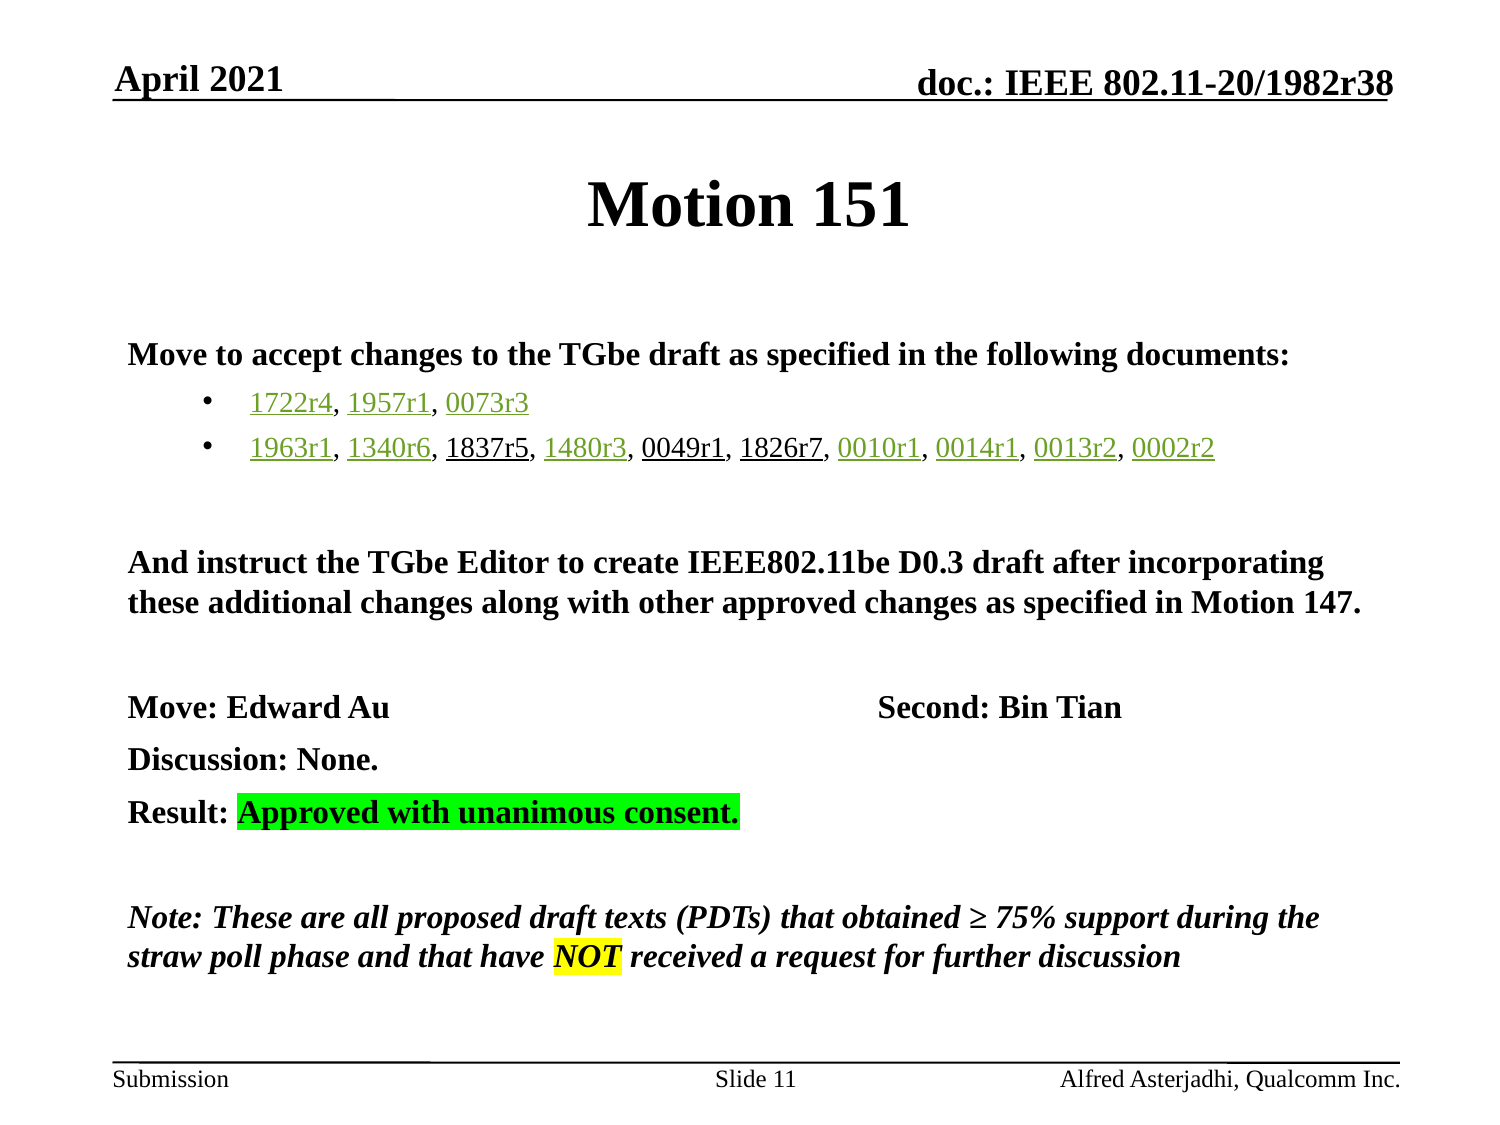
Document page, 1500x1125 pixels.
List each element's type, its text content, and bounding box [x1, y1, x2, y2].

footer Alfred Asterjadhi, Qualcomm Inc. [878, 1061, 1402, 1093]
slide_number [114, 54, 423, 100]
list Move to accept changes to the TGbe draft as specified in the following documents: 1722r4, 1957r1, 0073r3 1963r1, 1340r6, 1837r5, 1480r3, 0049r1, 1826r7, 0010r1, 0014r1, 0013r2, 0002r2 And instruct the TGbe Editor to create IEEE802.11be D0.3 draft after incorporating these additional changes along with other approved changes as specified in Motion 147. Move: Edward Au Second: Bin Tian Discussion: None. Result: Approved with unanimous consent. Note: These are all proposed draft texts (PDTs) that obtained ≥ 75% support during the straw poll phase and that have NOT received a request for further discussion [112, 324, 1388, 1000]
slide_number Slide 11 [712, 1061, 800, 1123]
title Motion 151 [112, 112, 1388, 288]
